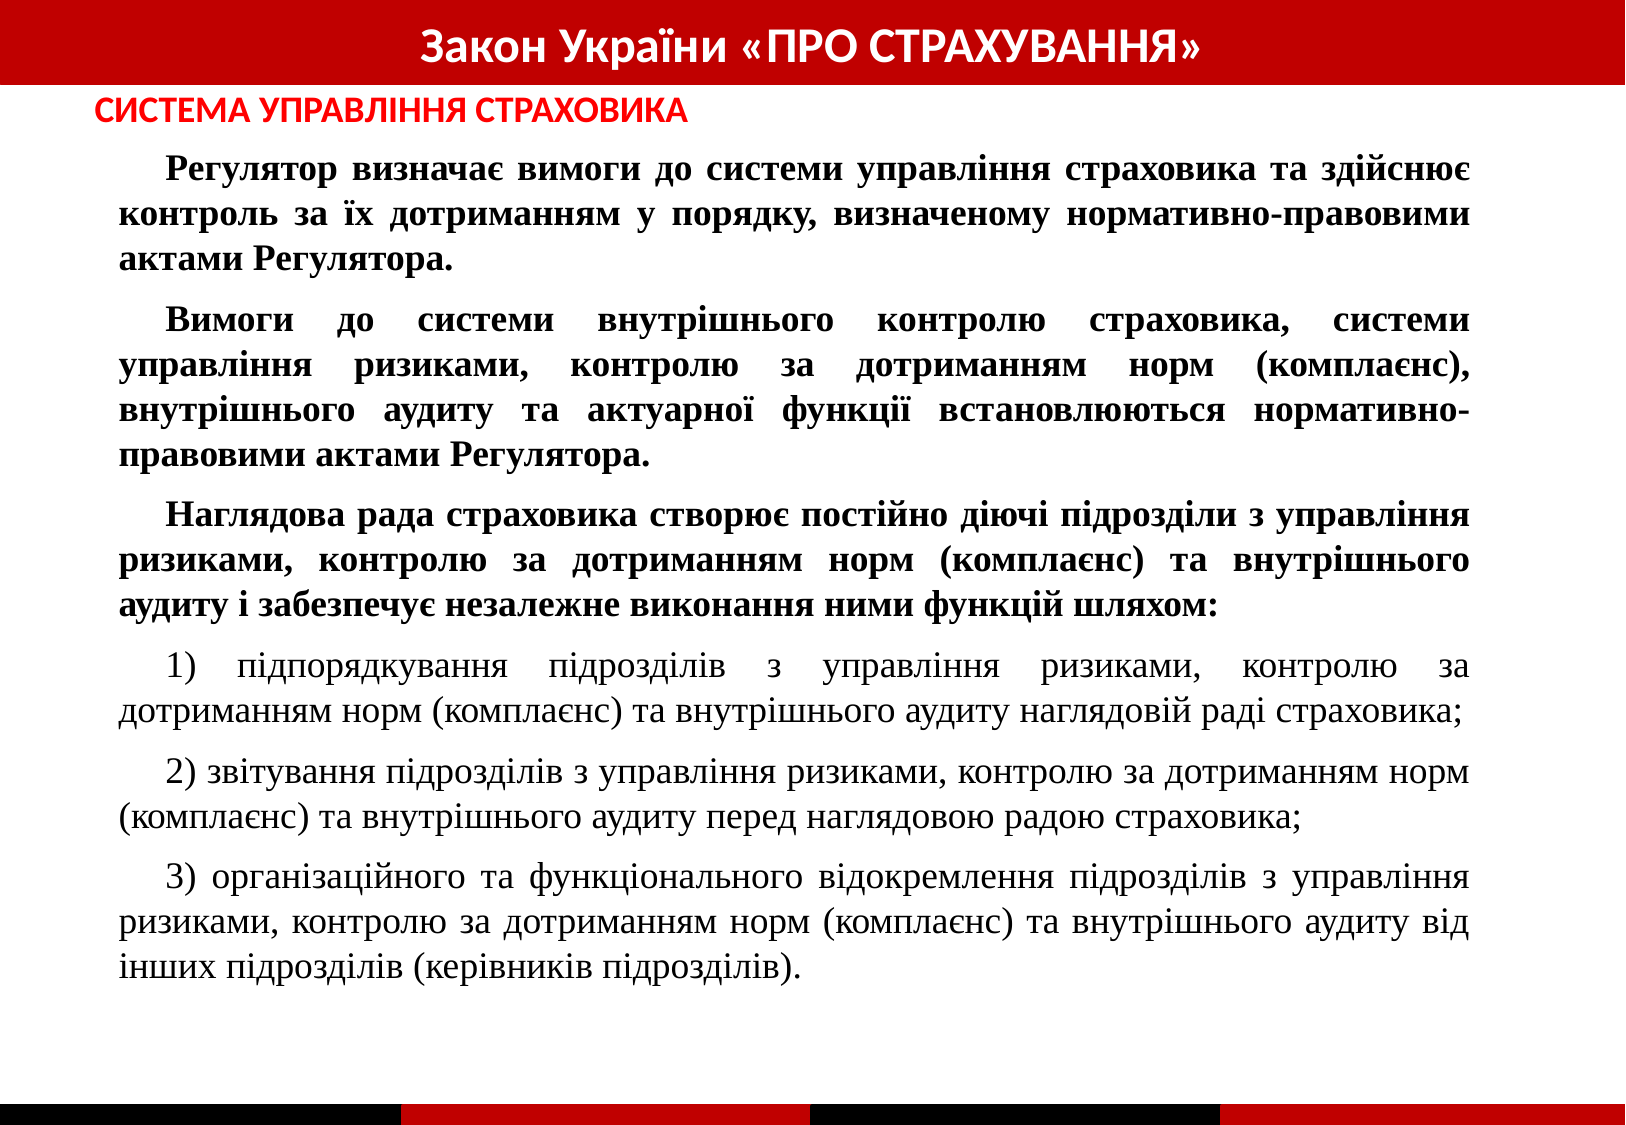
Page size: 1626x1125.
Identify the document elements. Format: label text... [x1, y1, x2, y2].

text_box СИСТЕМА УПРАВЛІННЯ СТРАХОВИКА [32, 77, 848, 138]
text_box [0, 1104, 401, 1125]
text_box Регулятор визначає вимоги до системи управління страховика та здійснює контроль за їх дотриманням у порядку, визначеному нормативно-правовими актами Регулятора. Вимоги до системи внутрішнього контролю страховика, системи управління ризиками, контролю за дотриманням норм (комплаєнс), внутрішнього аудиту та актуарної функції встановлюються нормативно-правовими актами Регулятора. Наглядова рада страховика створює постійно діючі підрозділи з управління ризиками, контролю за дотриманням норм (комплаєнс) та внутрішнього аудиту і забезпечує незалежне виконання ними функцій шляхом: 1) підпорядкування підрозділів з управління ризиками, контролю за дотриманням норм (комплаєнс) та внутрішнього аудиту наглядовій раді страховика; 2) звітування підрозділів з управління ризиками, контролю за дотриманням норм (комплаєнс) та внутрішнього аудиту перед наглядовою радою страховика; 3) організаційного та функціонального відокремлення підрозділів з управління ризиками, контролю за дотриманням норм (комплаєнс) та внутрішнього аудиту від інших підрозділів (керівників підрозділів). [103, 135, 1486, 1055]
text_box [1220, 1104, 1625, 1125]
text_box Закон України «ПРО СТРАХУВАННЯ» [0, 0, 1625, 85]
text_box [810, 1104, 1220, 1125]
text_box [401, 1104, 810, 1125]
